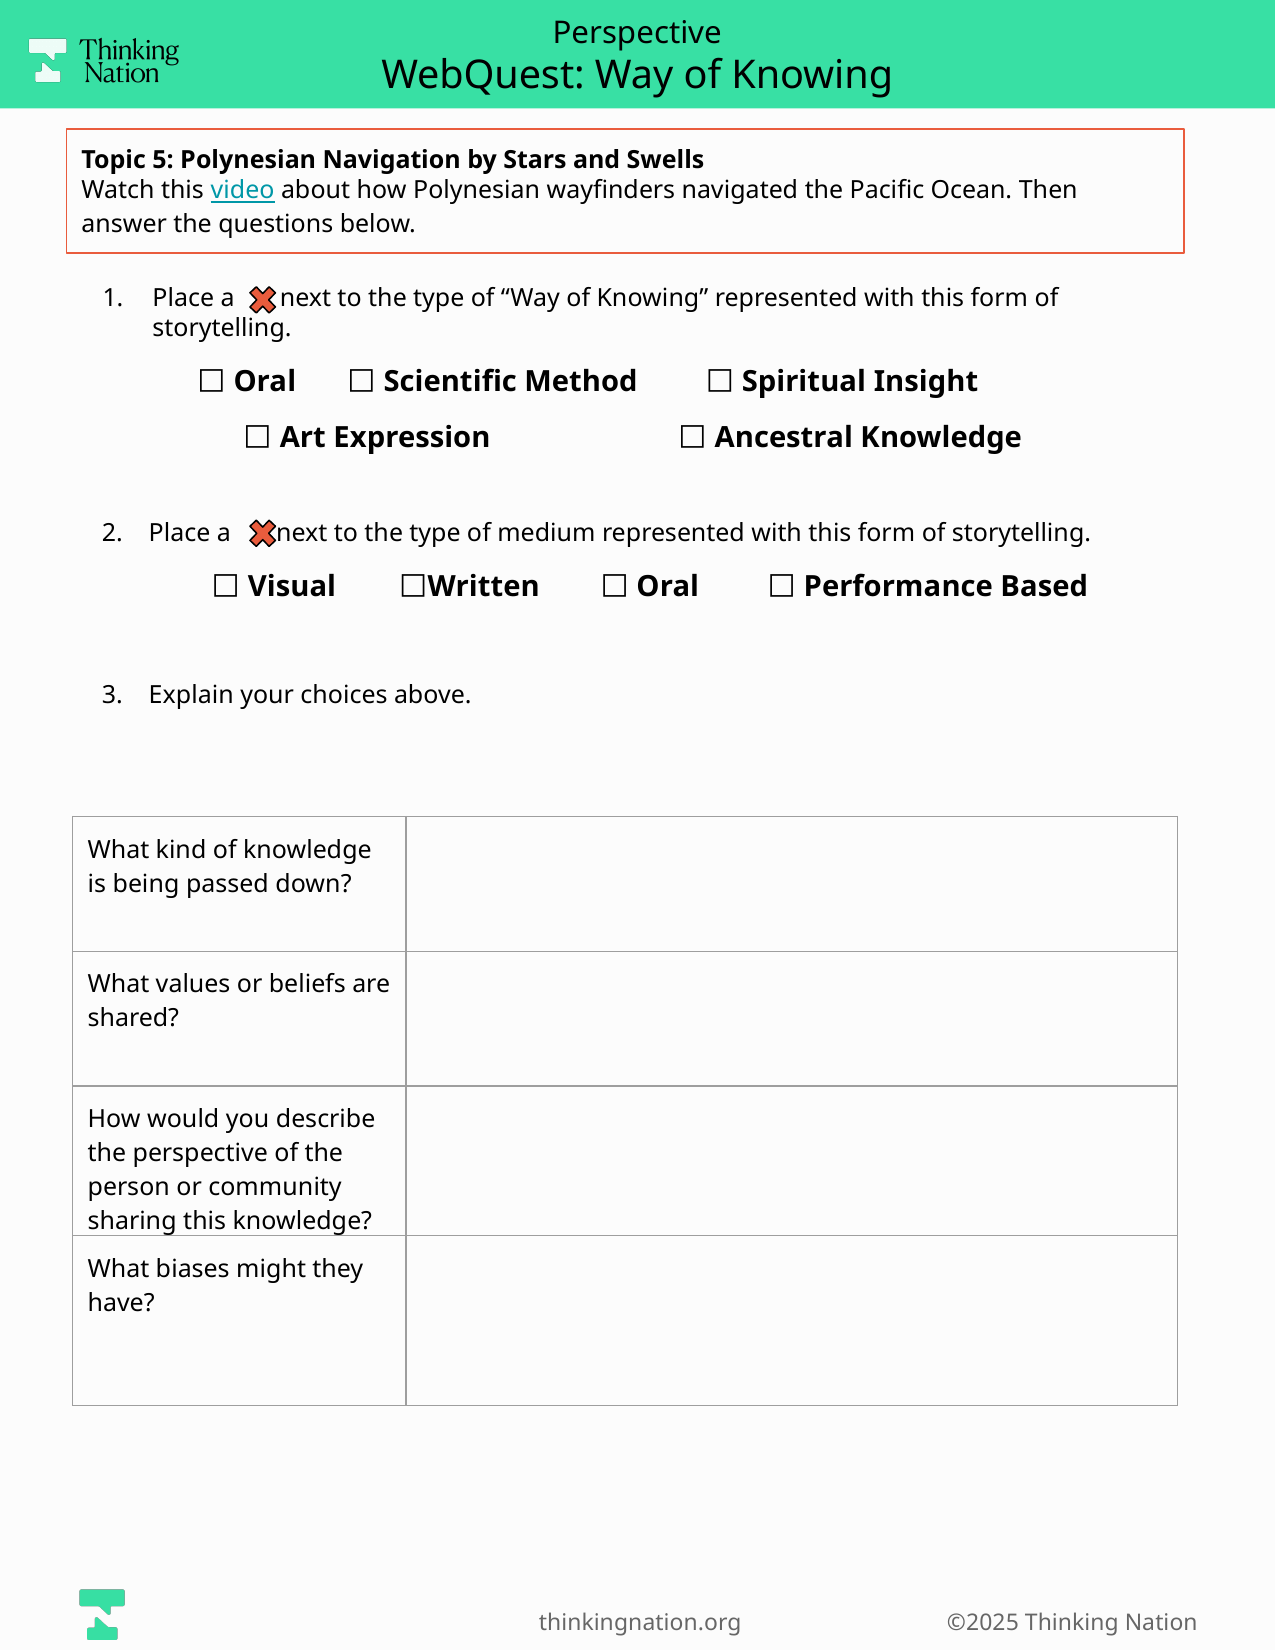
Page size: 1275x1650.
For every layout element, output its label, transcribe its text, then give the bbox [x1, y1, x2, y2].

text_box 2. Place a next to the type of medium represented with this form of storytelling. ⬜ Visual ⬜Written ⬜ Oral ⬜ Performance Based 3. Explain your choices above. [86, 501, 1213, 837]
table_cell What biases might they have? [73, 1236, 405, 1405]
text_box Place a next to the type of “Way of Knowing” represented with this form of storytelling. ⬜ Oral ⬜ Scientific Method ⬜ Spiritual Insight ⬜ Art Expression ⬜ Ancestral Knowledge [62, 266, 1189, 498]
picture [66, 1578, 138, 1650]
table_cell [407, 1236, 1177, 1405]
text_box thinkingnation.org [489, 1592, 792, 1643]
text_box ©2025 Thinking Nation [912, 1592, 1214, 1643]
table_cell What values or beliefs are shared? [73, 952, 405, 1085]
text_box Perspective WebQuest: Way of Knowing [0, 0, 1275, 109]
table_header [407, 817, 1177, 951]
picture [12, 24, 184, 96]
table_cell [407, 1087, 1177, 1235]
table_header What kind of knowledge is being passed down? [73, 817, 405, 951]
table_cell How would you describe the perspective of the person or community sharing this knowledge? [73, 1087, 405, 1235]
text_box Topic 5: Polynesian Navigation by Stars and Swells Watch this video about how Polynesian wayfinders navigated the Pacific Ocean. Then answer the questions below. [66, 128, 1185, 253]
table_cell [407, 952, 1177, 1085]
text_box [249, 286, 276, 313]
text_box [249, 520, 276, 547]
